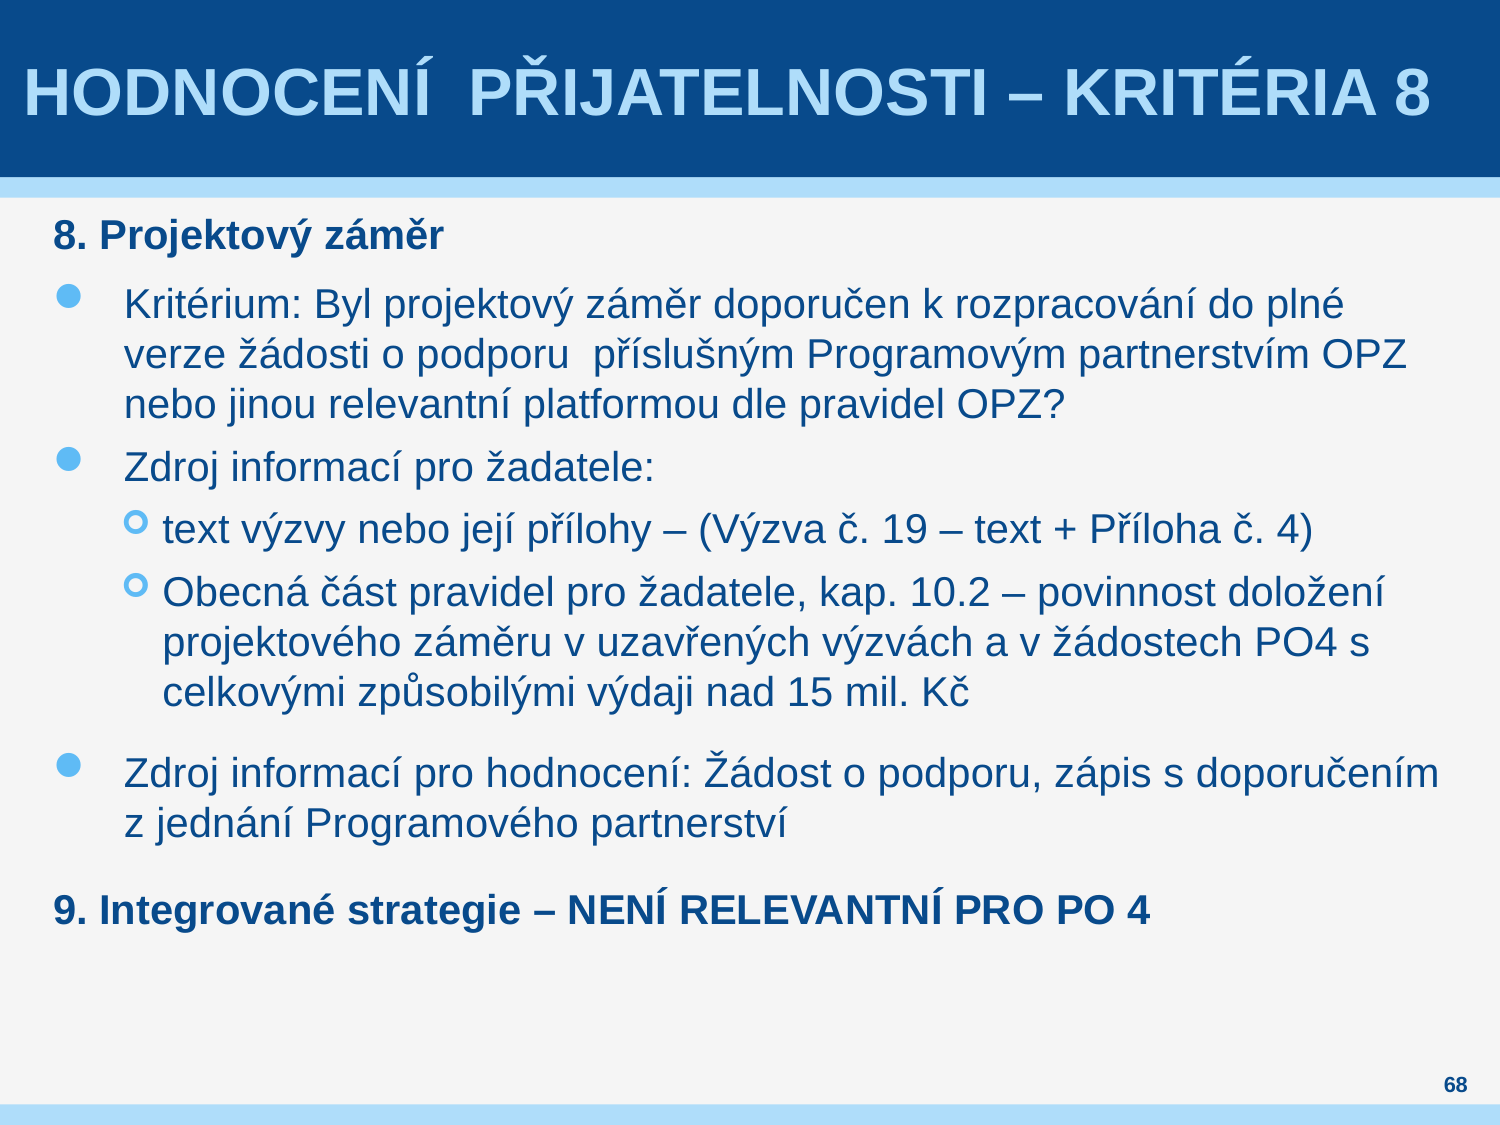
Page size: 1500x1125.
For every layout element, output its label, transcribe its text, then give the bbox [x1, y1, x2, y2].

list 8. Projektový záměr Kritérium: Byl projektový záměr doporučen k rozpracování do plné verze žádosti o podporu příslušným Programovým partnerstvím OPZ nebo jinou relevantní platformou dle pravidel OPZ? Zdroj informací pro žadatele: text výzvy nebo její přílohy – (Výzva č. 19 – text + Příloha č. 4) Obecná část pravidel pro žadatele, kap. 10.2 – povinnost doložení projektového záměru v uzavřených výzvách a v žádostech PO4 s celkovými způsobilými výdaji nad 15 mil. Kč Zdroj informací pro hodnocení: Žádost o podporu, zápis s doporučením z jednání Programového partnerství 9. Integrované strategie – NENÍ RELEVANTNÍ PRO PO 4 [53, 208, 1459, 1094]
slide_number 68 [1417, 1068, 1495, 1099]
title hodnocení přijatelnosti – kritéria 8 [17, 0, 1483, 178]
